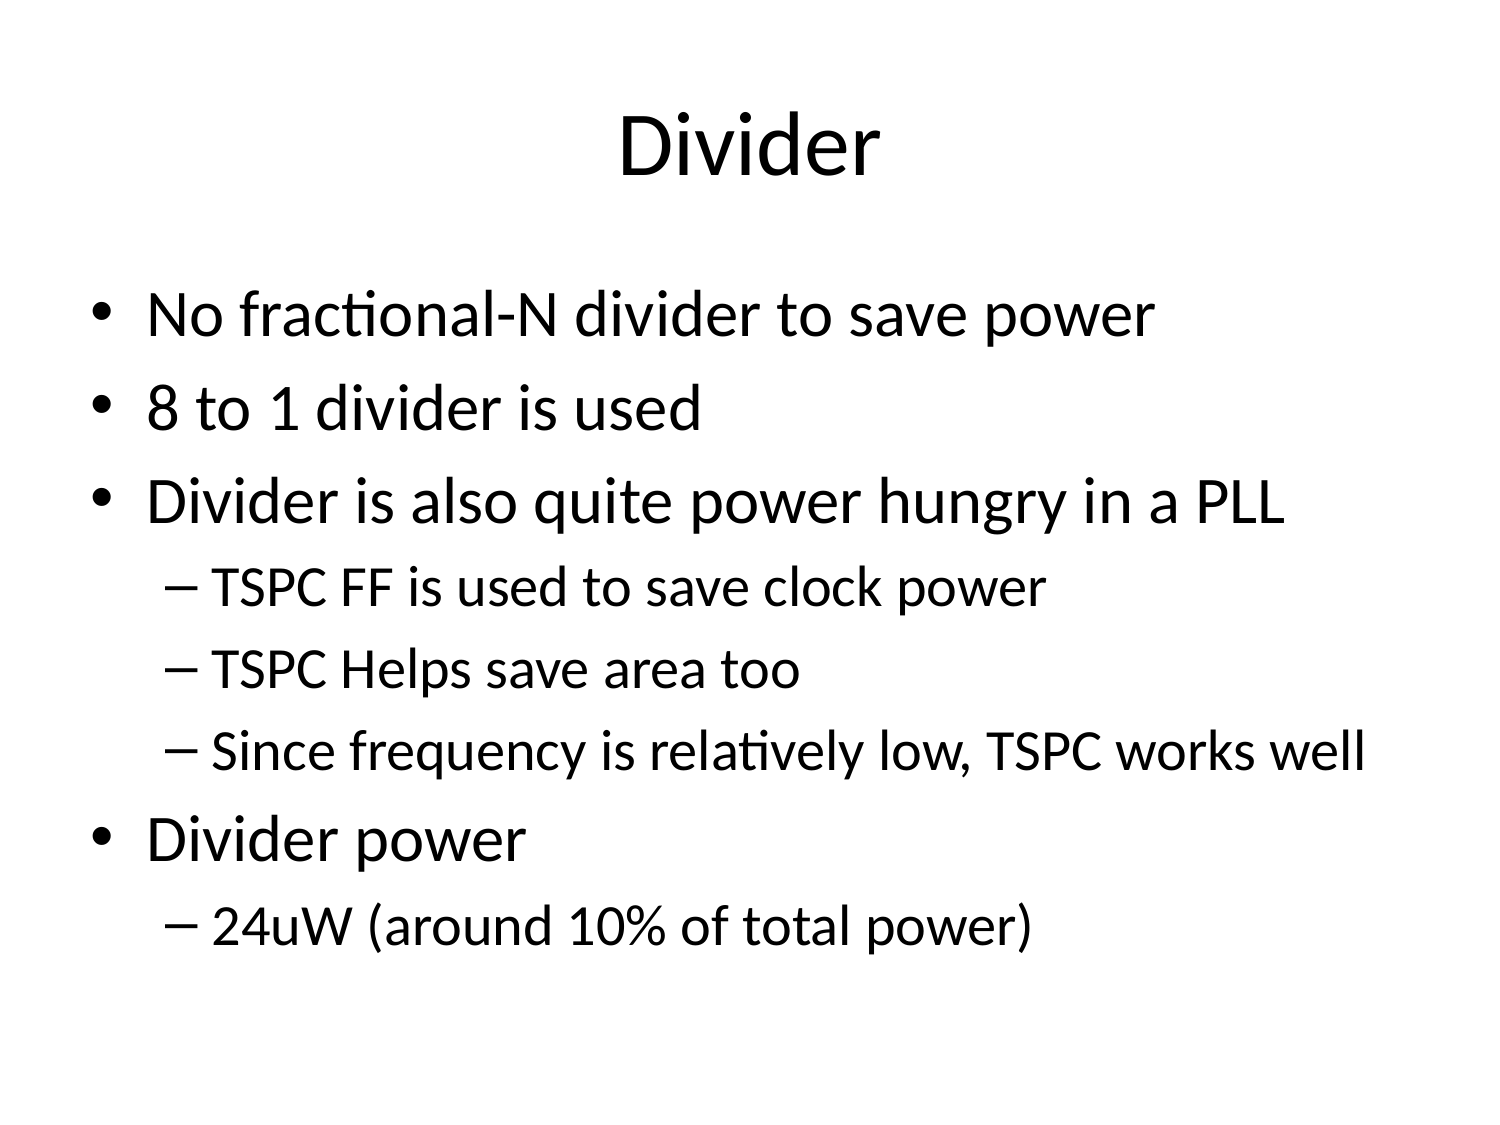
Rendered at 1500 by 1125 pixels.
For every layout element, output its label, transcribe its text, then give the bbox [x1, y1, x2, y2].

title Divider [75, 45, 1425, 233]
list No fractional-N divider to save power 8 to 1 divider is used Divider is also quite power hungry in a PLL TSPC FF is used to save clock power TSPC Helps save area too Since frequency is relatively low, TSPC works well Divider power 24uW (around 10% of total power) [75, 262, 1425, 1005]
